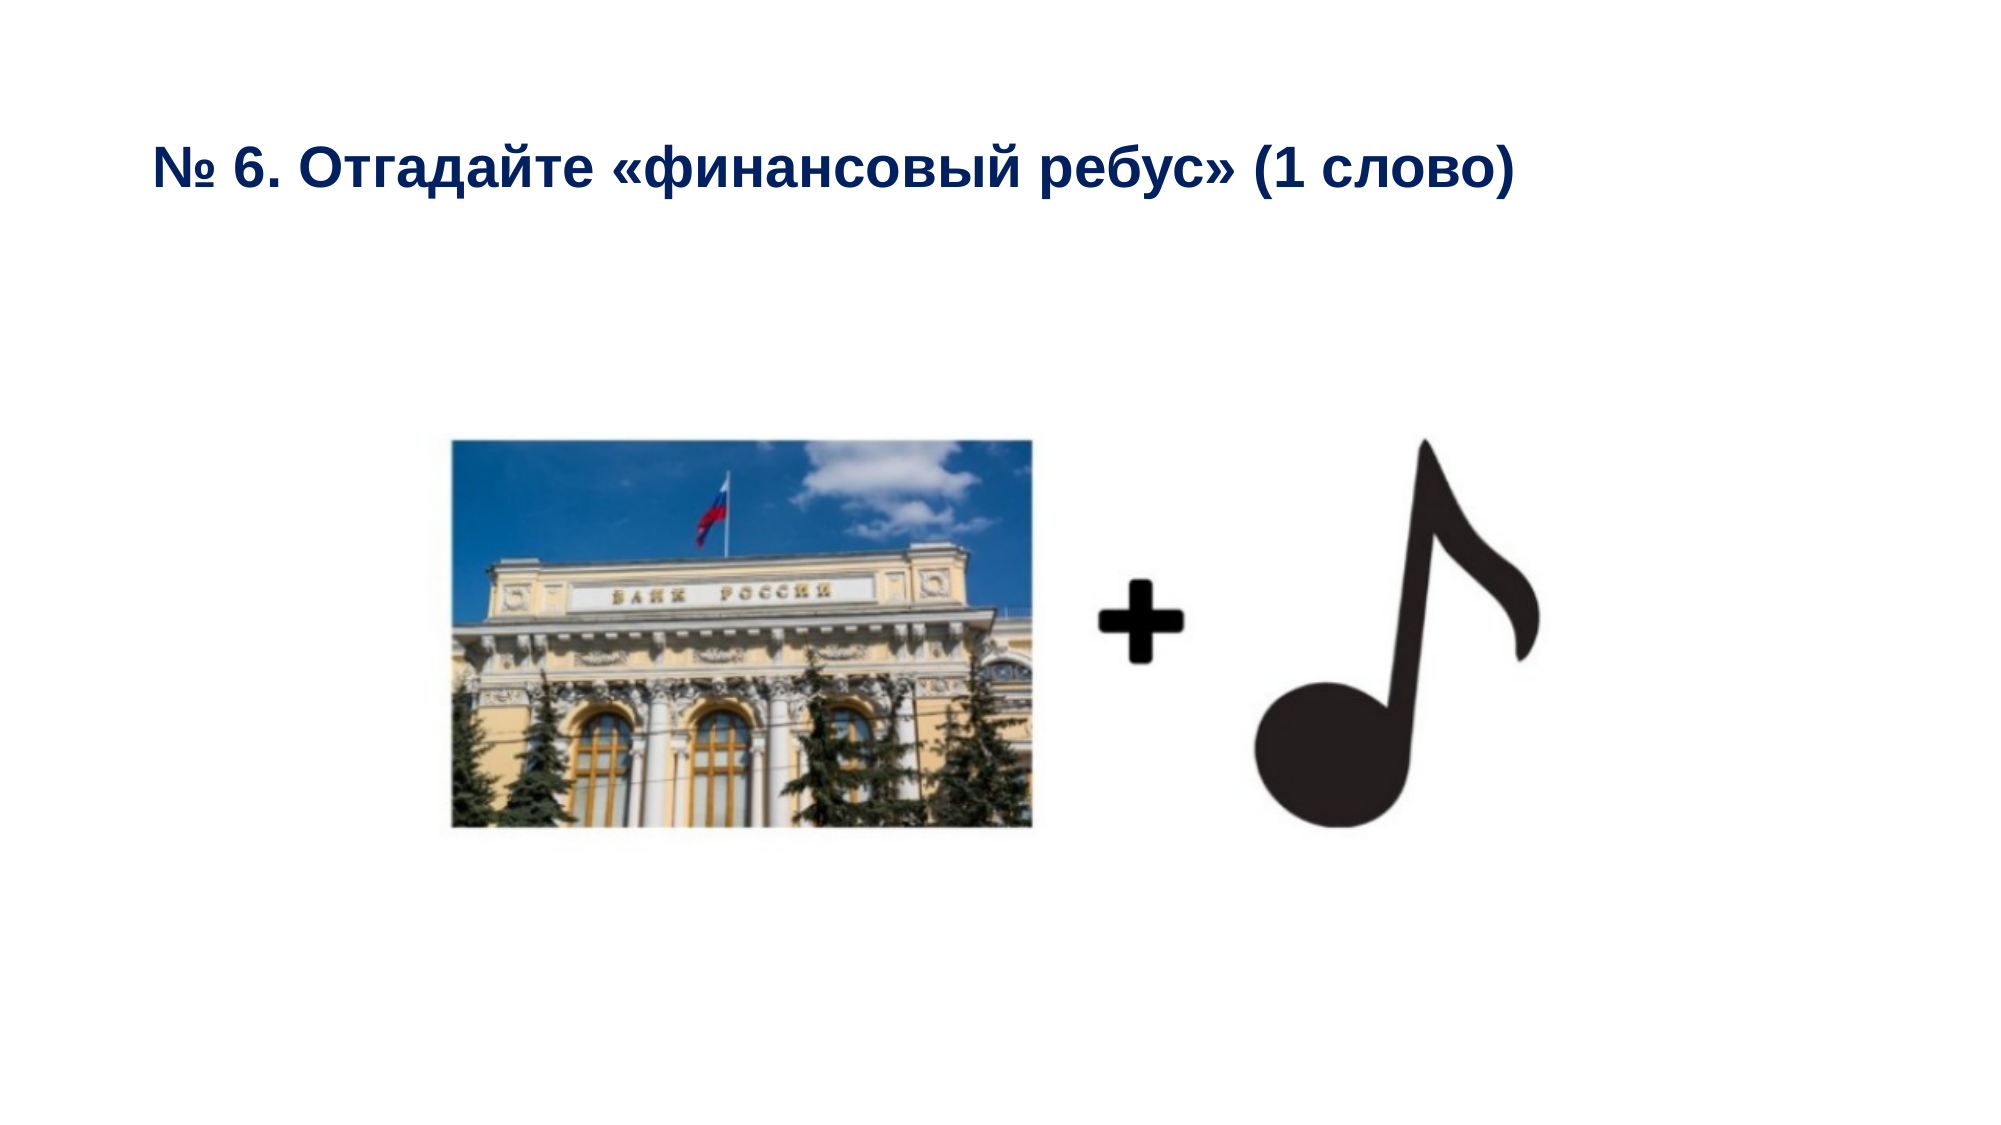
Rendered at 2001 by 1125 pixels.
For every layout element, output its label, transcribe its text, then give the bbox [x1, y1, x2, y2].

title № 6. Отгадайте «финансовый ребус» (1 слово) [137, 59, 1863, 278]
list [411, 375, 1589, 938]
